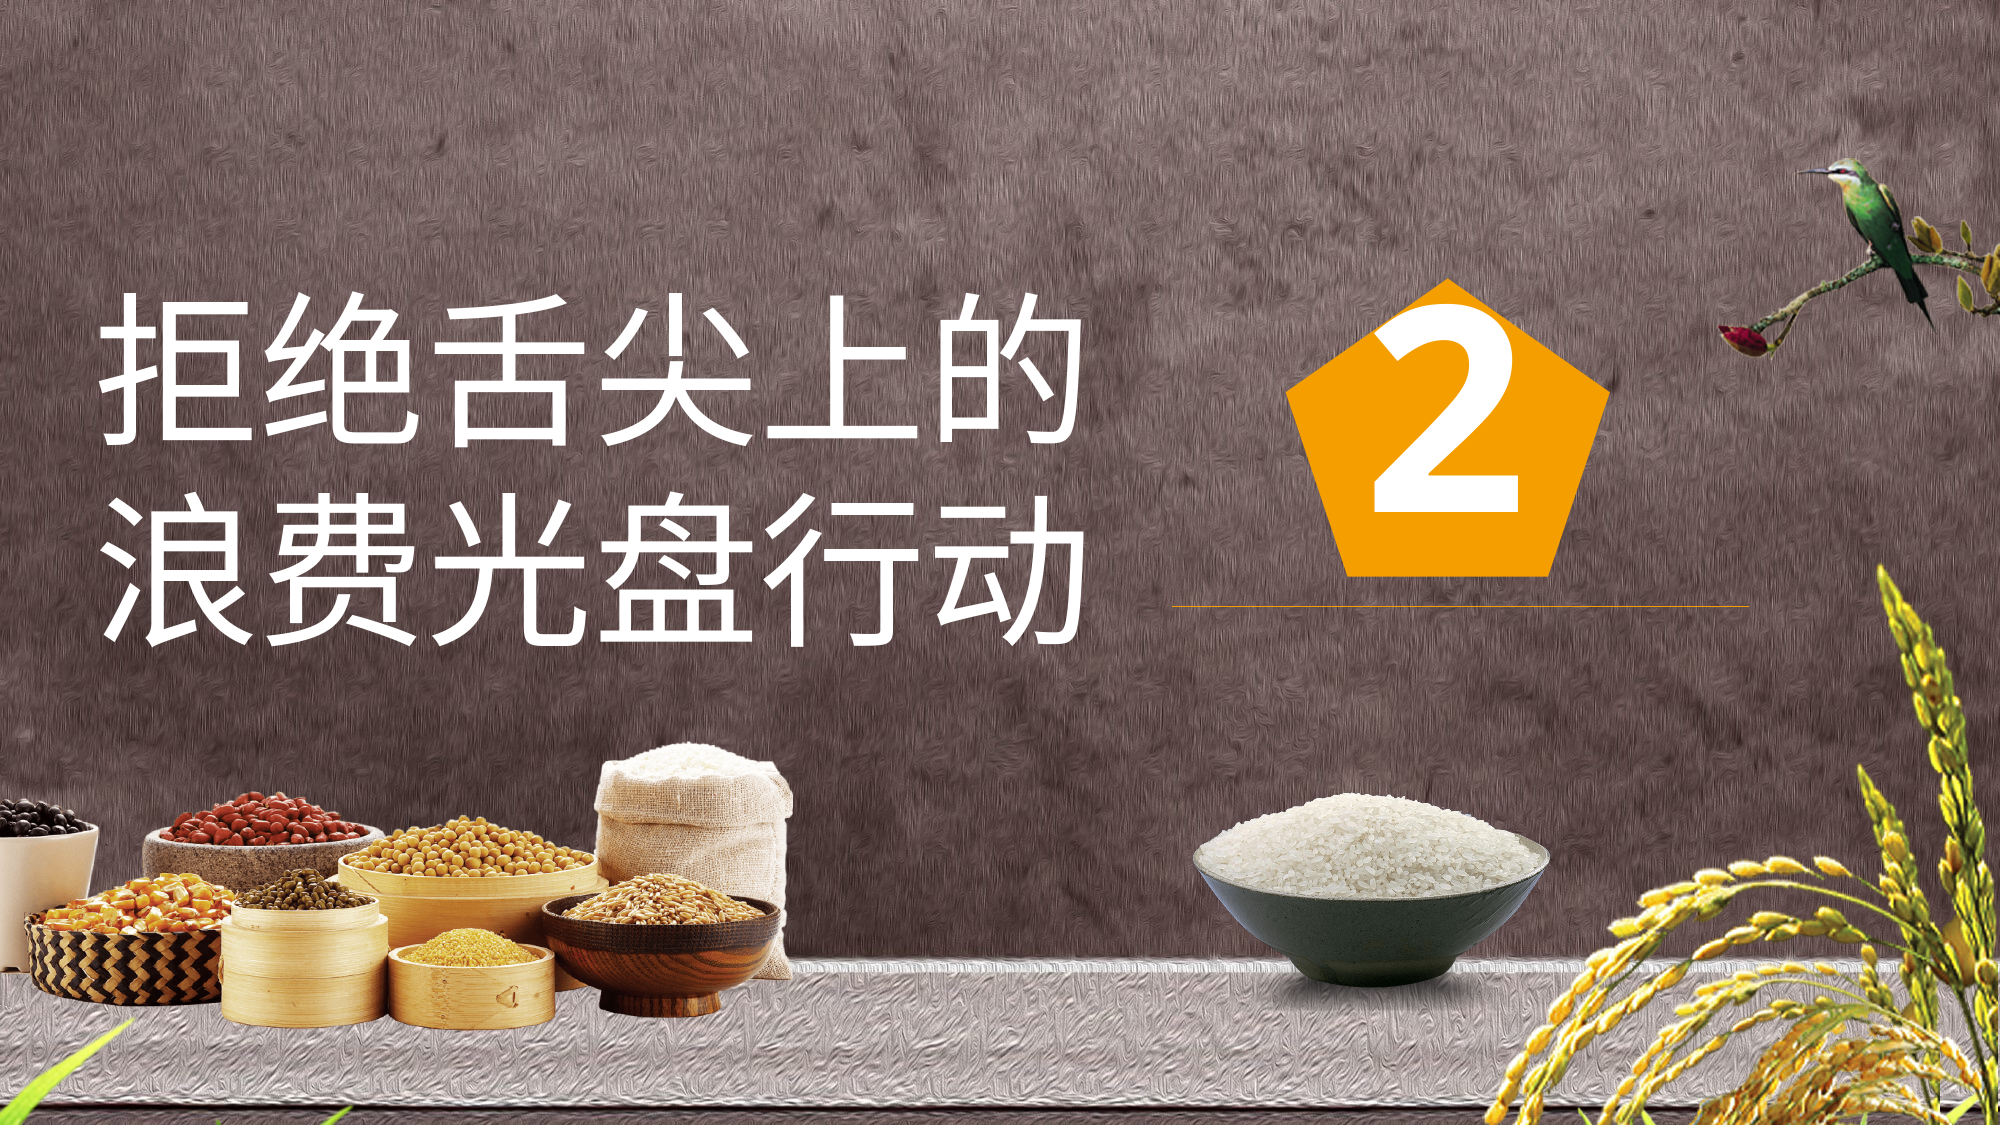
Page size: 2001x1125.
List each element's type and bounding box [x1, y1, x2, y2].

picture [0, 0, 2000, 1125]
text_box [1285, 217, 1610, 582]
